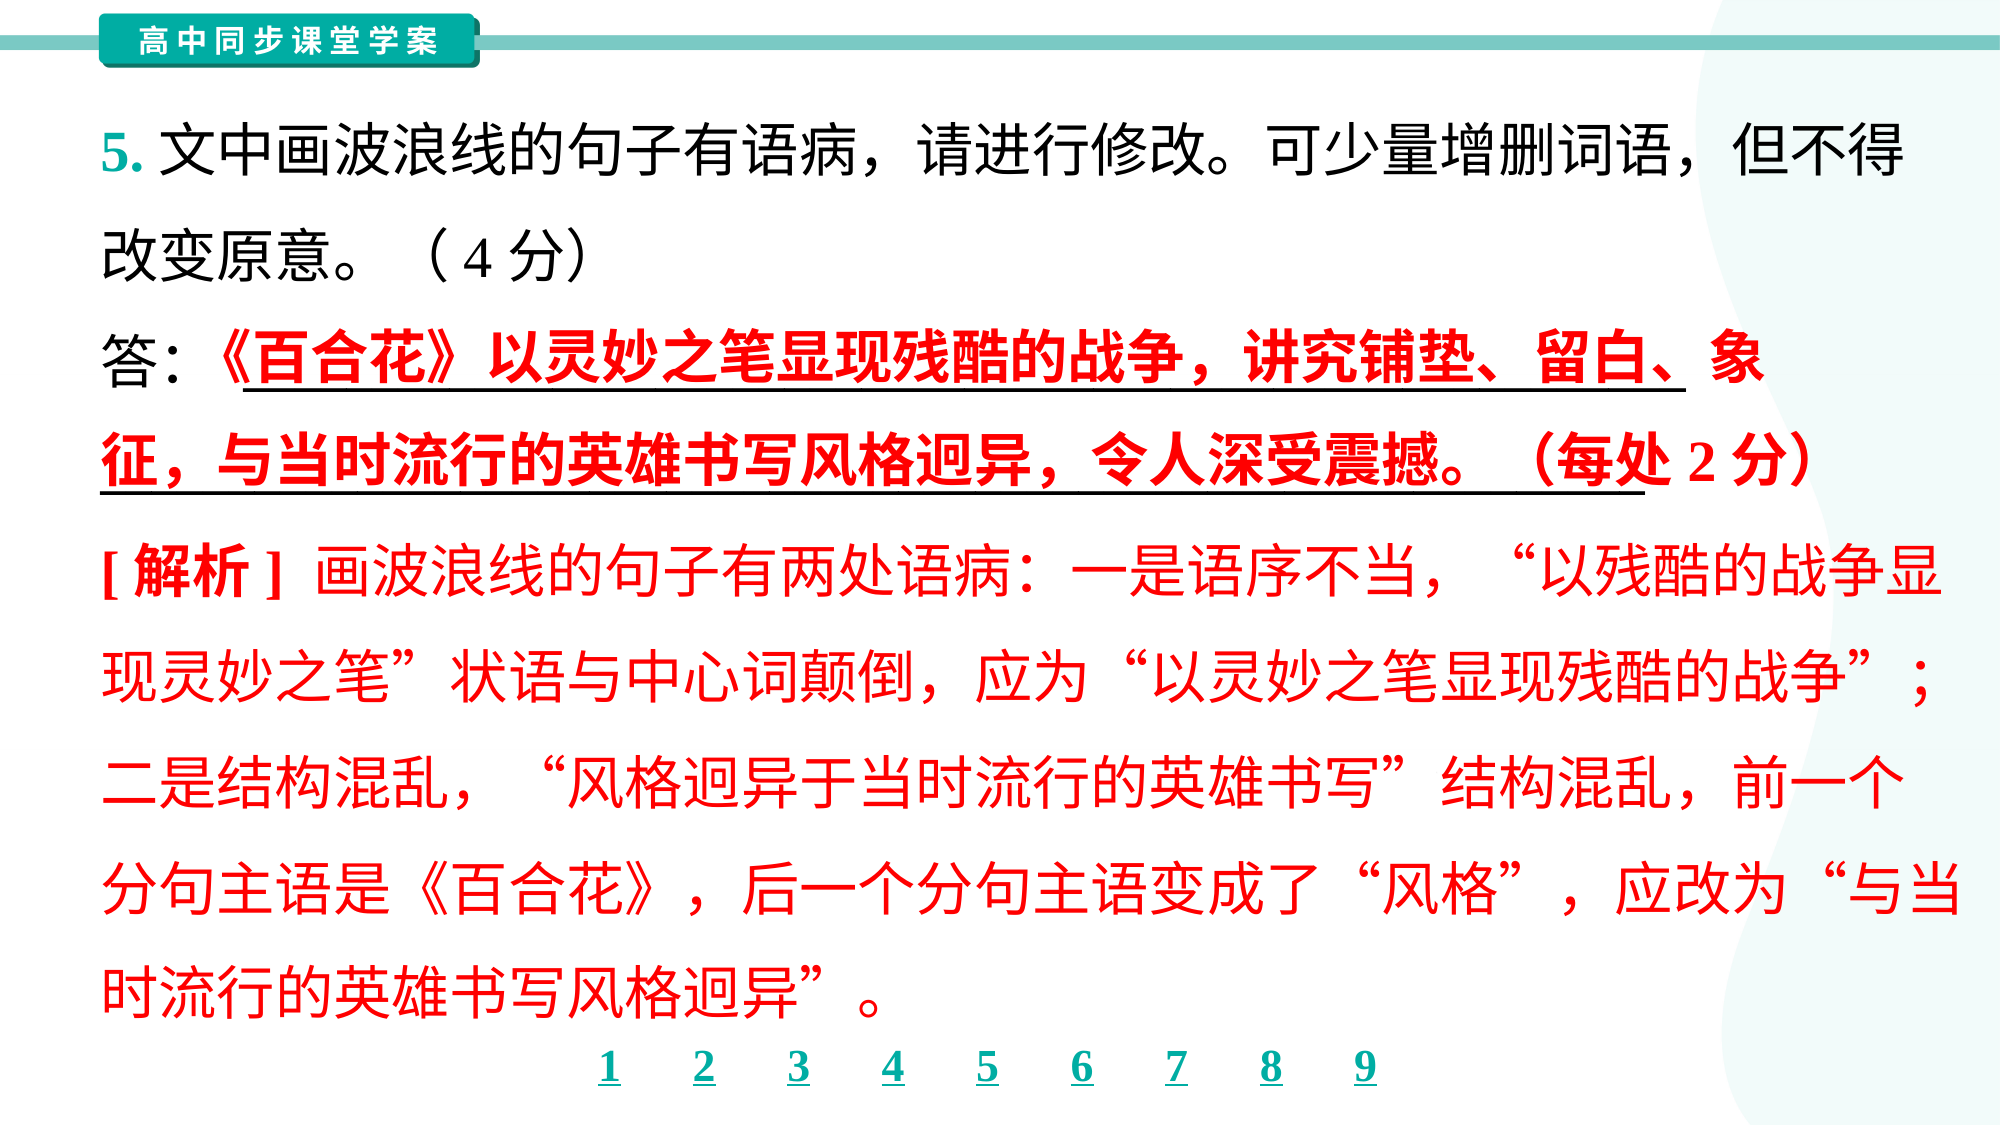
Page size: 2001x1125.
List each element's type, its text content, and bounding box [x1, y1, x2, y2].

picture [0, 0, 2000, 1125]
text_box [解析] 画波浪线的句子有两处语病：一是语序不当，“以残酷的战争显 现灵妙之笔”状语与中心词颠倒，应为“以灵妙之笔显现残酷的战争”； 二是结构混乱，“风格迥异于当时流行的英雄书写”结构混乱，前一个 分句主语是《百合花》，后一个分句主语变成了“风格”，应改为“与当 时流行的英雄书写风格迥异”。 [100, 497, 1899, 1016]
text_box 5.文中画波浪线的句子有语病，请进行修改。可少量增删词语，但不得 改变原意。（4分） 答： ________________________________________________________ ____________________________________________________________ [100, 482, 1899, 487]
text_box 《百合花》以灵妙之笔显现残酷的战争，讲究铺垫、留白、象 征，与当时流行的英雄书写风格迥异，令人深受震撼。（每处2分） [100, 284, 1899, 482]
text_box 5.文中画波浪线的句子有语病，请进行修改。可少量增删词语，但不得 改变原意。（4分） 答： ________________________________________________________ ____________________________________________________________ [100, 76, 1899, 284]
